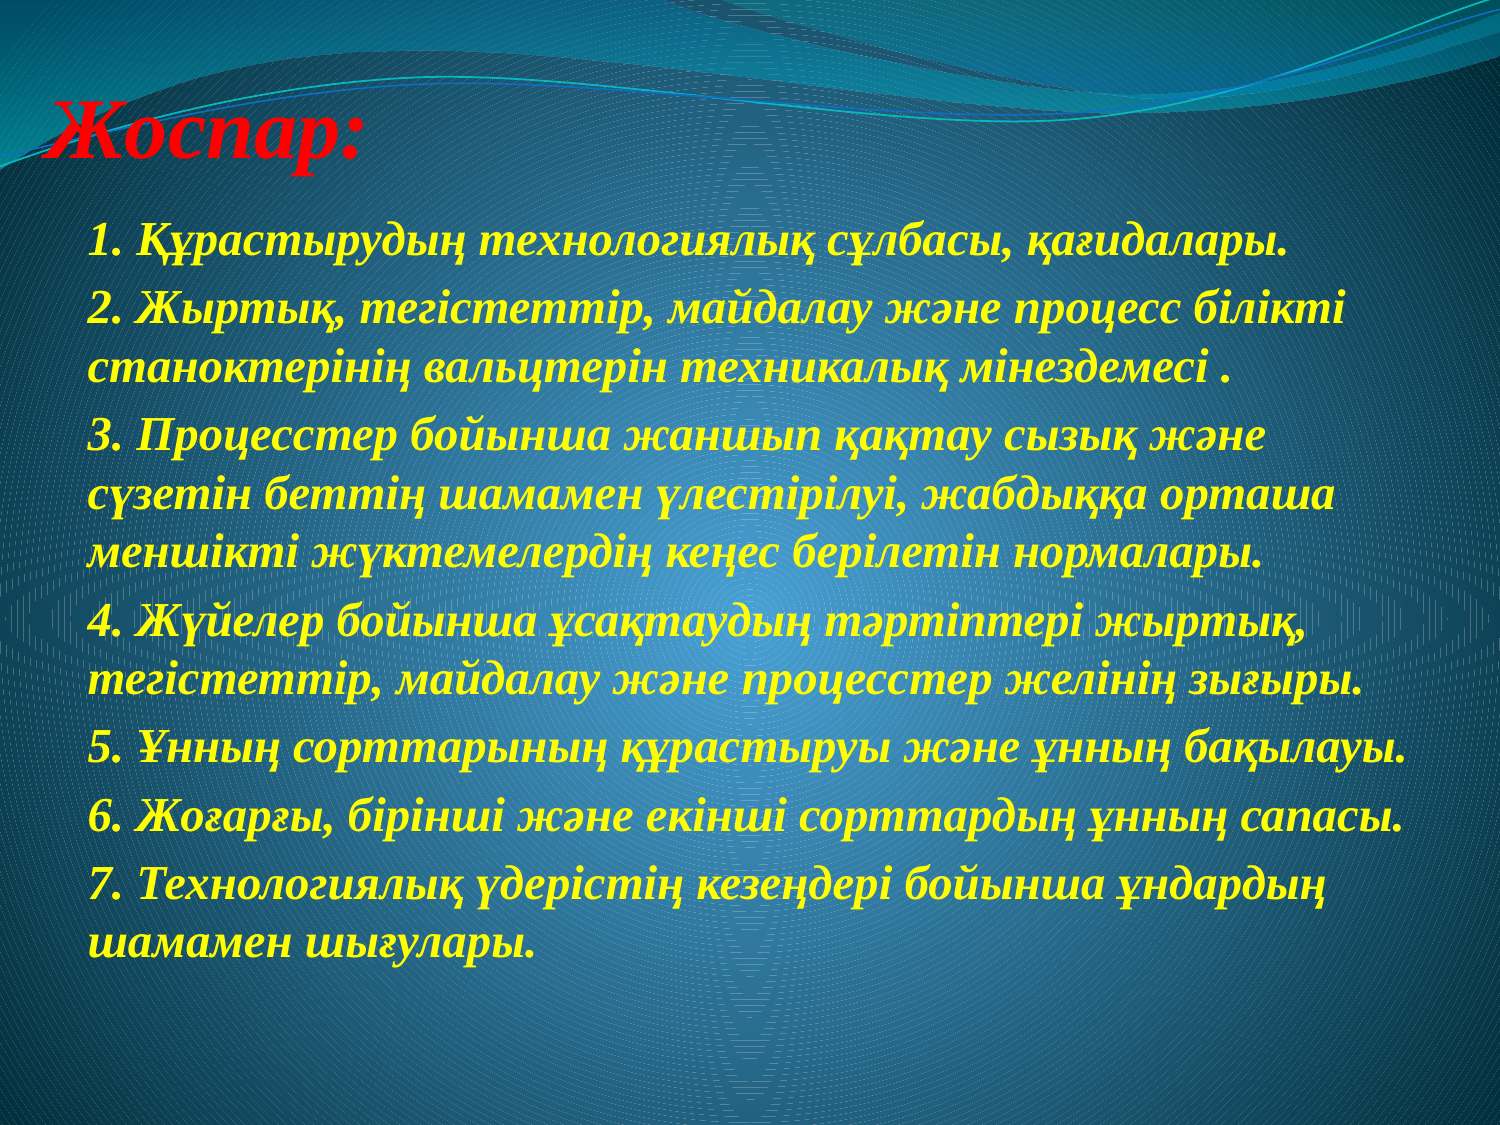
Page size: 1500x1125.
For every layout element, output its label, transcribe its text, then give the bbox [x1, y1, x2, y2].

title Жоспар: [46, 70, 616, 279]
subtitle 1. Құрастырудың технологиялық сұлбасы, қағидалары. 2. Жыртық, тегiстеттiр, майдалау және процесс бiлiктi станоктерiнiң вальцтерiн техникалық мiнездемесі . 3. Процесстер бойынша жаншып қақтау сызық және сүзетiн беттiң шамамен үлестiрiлуi, жабдыққа орташа меншiктi жүктемелердiң кеңес берiлетiн нормалары. 4. Жүйелер бойынша ұсақтаудың тәртiптерi жыртық, тегiстеттiр, майдалау және процесстер желiнің зығыры. 5. Ұнның сорттарының құрастыруы және ұнның бақылауы. 6. Жоғарғы, бiрiншi және екiншi сорттардың ұнның сапасы. 7. Технологиялық үдерiстiң кезеңдерi бойынша ұндардың шамамен шығулары. [87, 199, 1442, 1067]
